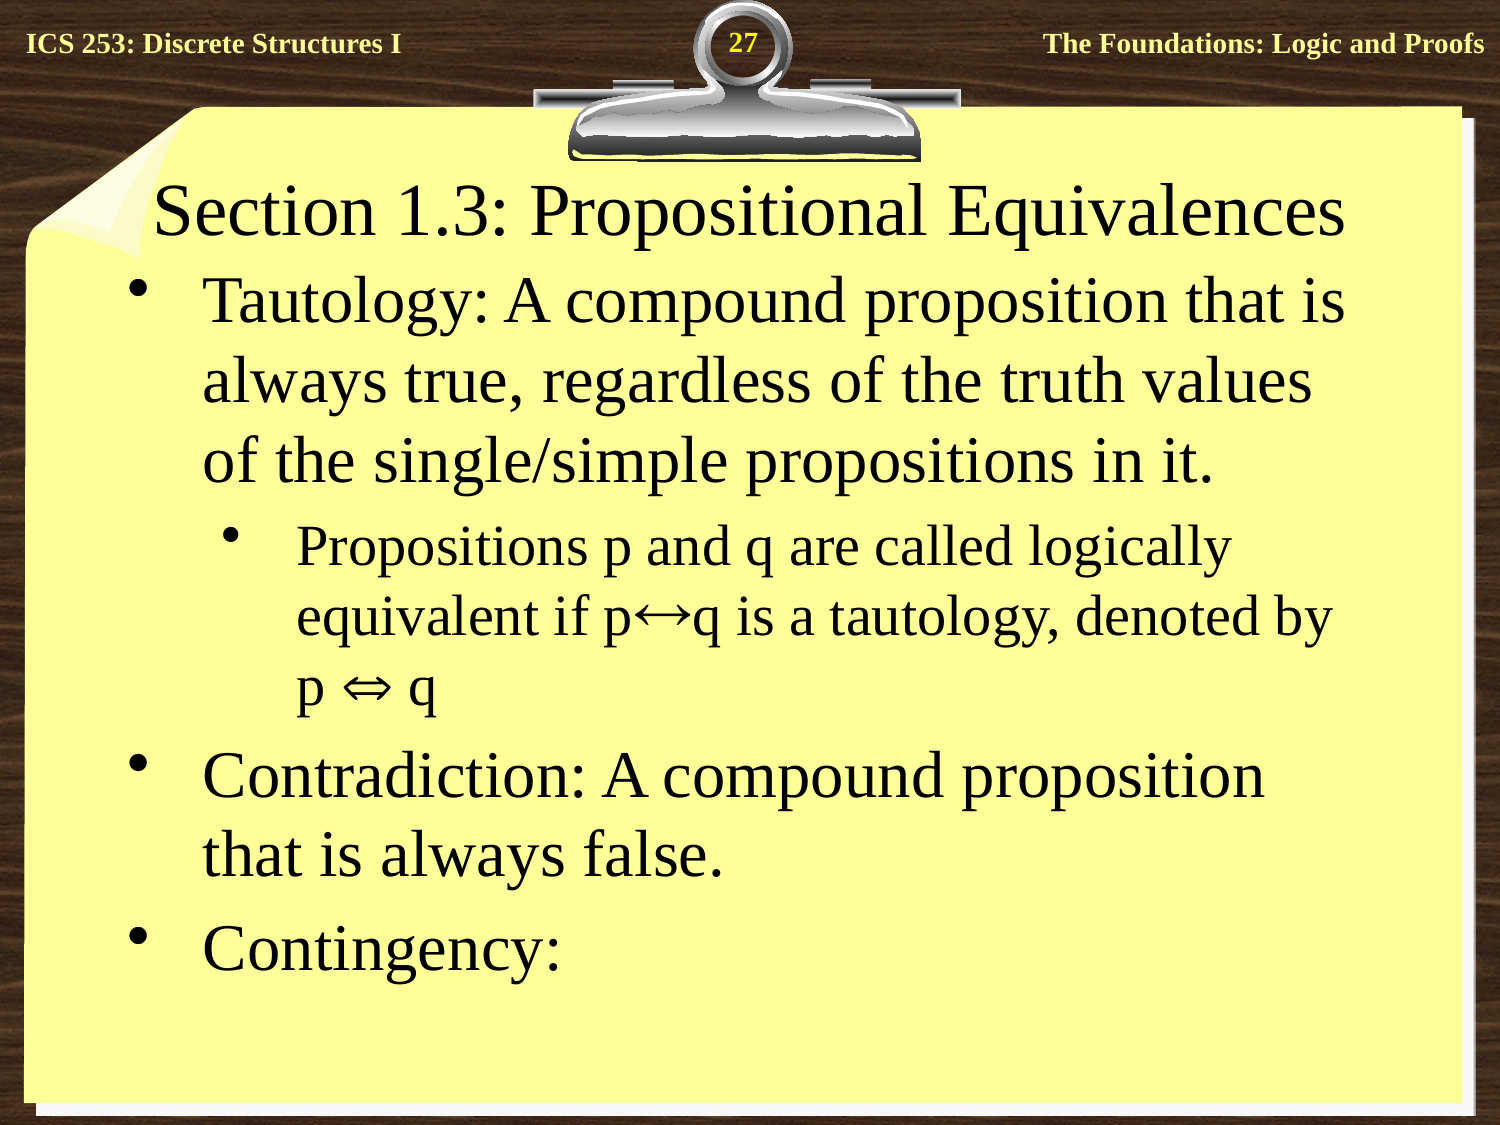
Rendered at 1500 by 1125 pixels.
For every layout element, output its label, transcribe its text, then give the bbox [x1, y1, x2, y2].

picture [0, 0, 1500, 1125]
slide_number 27 [704, 11, 774, 71]
list Tautology: A compound proposition that is always true, regardless of the truth values of the single/simple propositions in it. Propositions p and q are called logically equivalent if pq is a tautology, denoted by p  q Contradiction: A compound proposition that is always false. Contingency: [112, 247, 1388, 1024]
title Section 1.3: Propositional Equivalences [50, 137, 1450, 274]
picture [723, 71, 763, 78]
